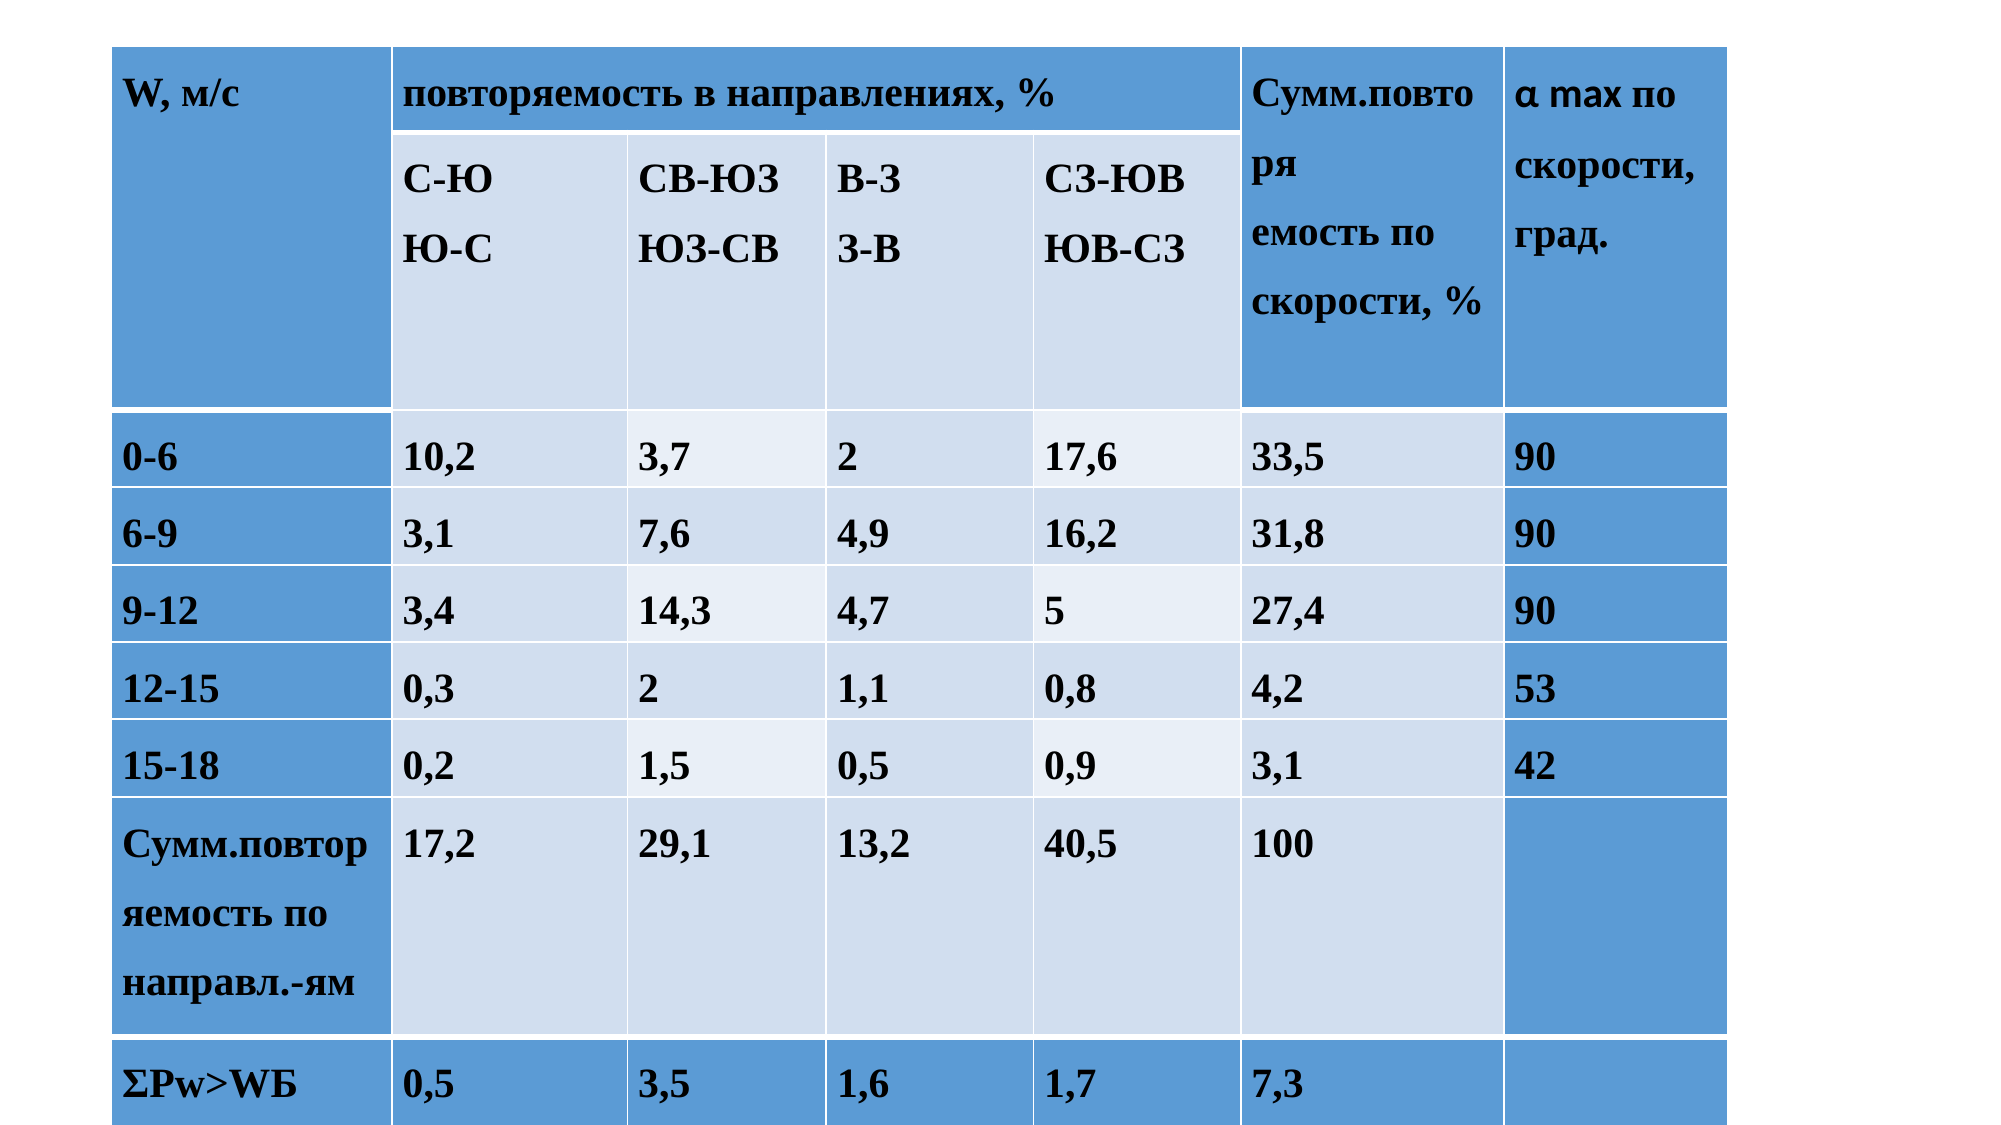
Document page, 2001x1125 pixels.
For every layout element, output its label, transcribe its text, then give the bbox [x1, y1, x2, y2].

table_cell 7,6 [628, 488, 825, 564]
table_cell Сумм.повторяемость по направл.-ям [112, 798, 391, 1034]
table_cell 100 [1242, 798, 1503, 1034]
table_cell 3,1 [393, 488, 627, 564]
table_cell 40,5 [1034, 798, 1240, 1034]
table_cell 90 [1505, 488, 1727, 564]
table_cell 13,2 [827, 798, 1033, 1034]
table_cell 0,2 [393, 720, 627, 796]
table_header W, м/с [112, 47, 391, 407]
table_cell 15-18 [112, 720, 391, 796]
table_cell 0,8 [1034, 643, 1240, 718]
table_cell В-З З-В [827, 135, 1033, 409]
table_cell 0,9 [1034, 720, 1240, 796]
table_cell [1505, 1040, 1727, 1125]
table_cell 1,6 [827, 1040, 1033, 1125]
table_cell 27,4 [1242, 566, 1503, 641]
table_cell 0,3 [393, 643, 627, 718]
table_cell 14,3 [628, 566, 825, 641]
table_cell 5 [1034, 566, 1240, 641]
table_cell 3,1 [1242, 720, 1503, 796]
table_cell 6-9 [112, 488, 391, 564]
table_cell СВ-ЮЗ ЮЗ-СВ [628, 135, 825, 409]
table_cell 16,2 [1034, 488, 1240, 564]
table_cell 4,7 [827, 566, 1033, 641]
table_cell 90 [1505, 413, 1727, 486]
table_cell 0-6 [112, 413, 391, 486]
table_cell 2 [628, 643, 825, 718]
table_cell 3,5 [628, 1040, 825, 1125]
table_header повторяемость в направлениях, % [393, 47, 1240, 130]
table_cell С-Ю Ю-С [393, 135, 627, 409]
table_cell 31,8 [1242, 488, 1503, 564]
table_cell 7,3 [1242, 1040, 1503, 1125]
table_cell 1,1 [827, 643, 1033, 718]
table_cell 2 [827, 411, 1033, 486]
table_cell 9-12 [112, 566, 391, 641]
table_cell 0,5 [393, 1040, 627, 1125]
table_cell 17,2 [393, 798, 627, 1034]
table_cell 33,5 [1242, 413, 1503, 486]
table_cell 3,4 [393, 566, 627, 641]
table_cell 1,7 [1034, 1040, 1240, 1125]
table_cell 53 [1505, 643, 1727, 718]
table_cell 42 [1505, 720, 1727, 796]
table_cell 29,1 [628, 798, 825, 1034]
table_cell 4,9 [827, 488, 1033, 564]
table_cell 12-15 [112, 643, 391, 718]
table_header Сумм.повторя емость по скорости, % [1242, 47, 1503, 407]
table_cell 17,6 [1034, 411, 1240, 486]
table_cell 90 [1505, 566, 1727, 641]
table_cell 3,7 [628, 411, 825, 486]
table_cell ΣPw>WБ расч [112, 1040, 391, 1125]
table_cell СЗ-ЮВ ЮВ-СЗ [1034, 135, 1240, 409]
table_cell 0,5 [827, 720, 1033, 796]
table_header α max по скорости, град. [1505, 47, 1727, 407]
table_cell 10,2 [393, 411, 627, 486]
table_cell 1,5 [628, 720, 825, 796]
table_cell [1505, 798, 1727, 1034]
table_cell 4,2 [1242, 643, 1503, 718]
